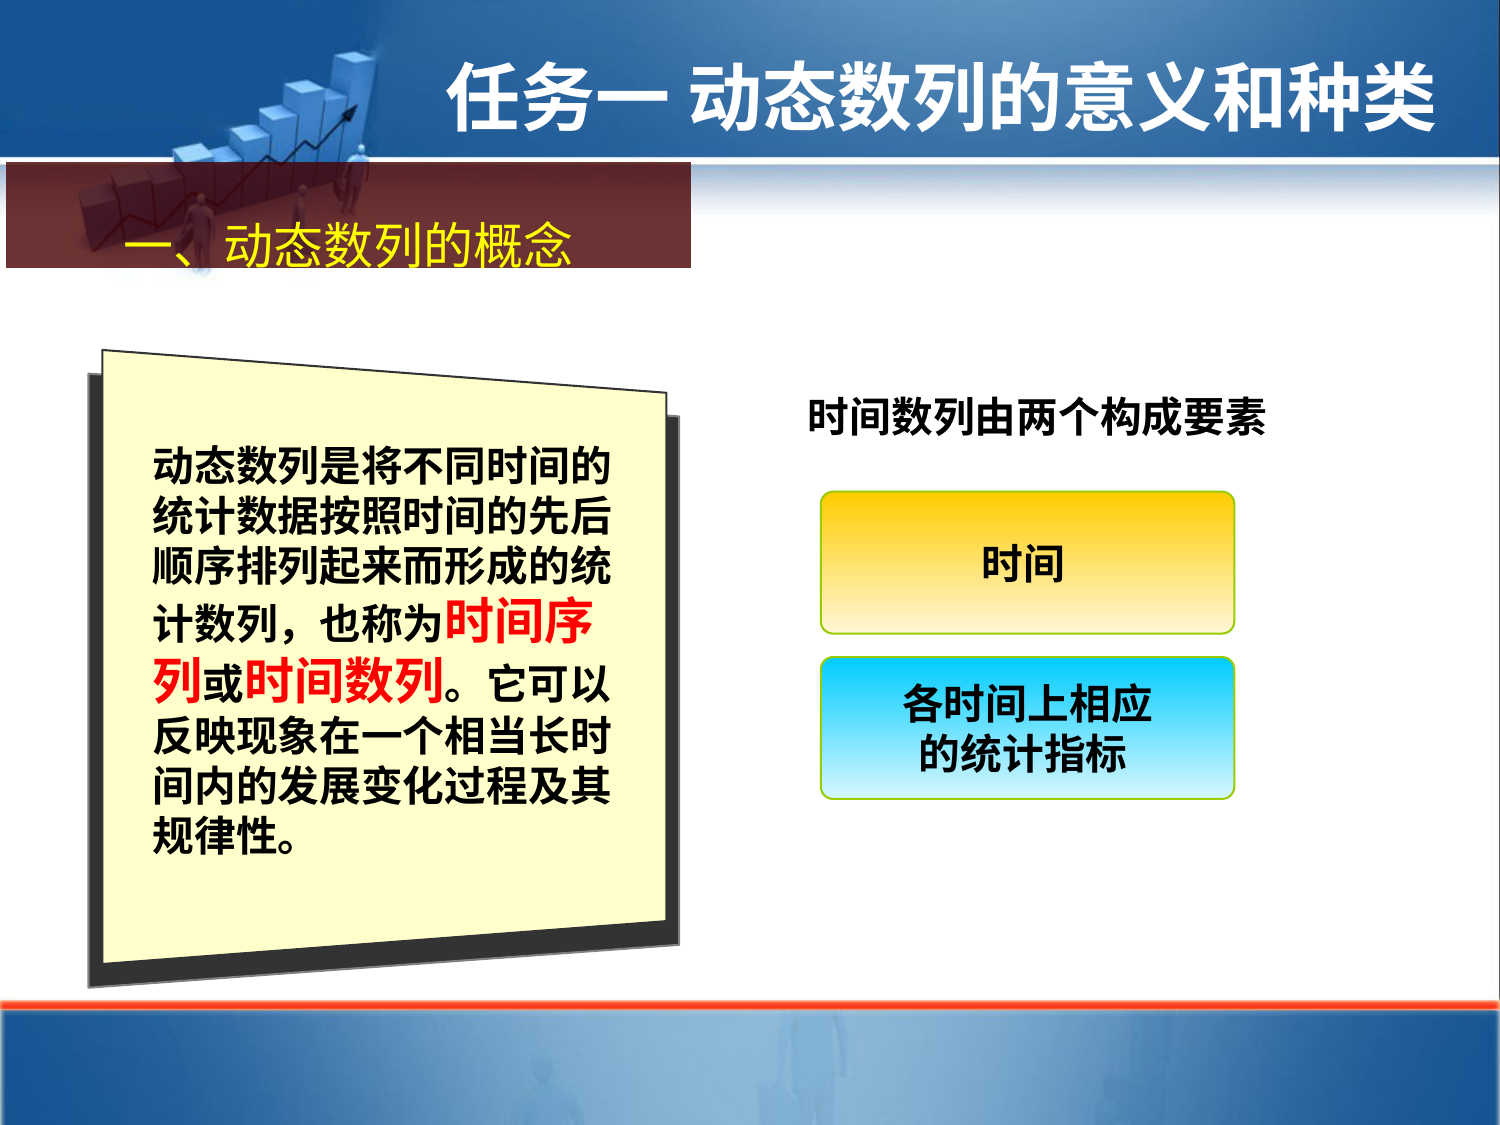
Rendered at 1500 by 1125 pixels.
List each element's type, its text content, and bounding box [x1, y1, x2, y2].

text_box 时间 [820, 491, 1235, 634]
text_box 各时间上相应 的统计指标 [820, 657, 1235, 799]
text_box 一、动态数列的概念 [6, 162, 691, 268]
picture [0, 0, 1500, 1125]
text_box 时间数列由两个构成要素 [793, 383, 1292, 448]
text_box [88, 373, 680, 988]
text_box 任务一 动态数列的意义和种类 [395, 42, 1500, 148]
text_box 动态数列是将不同时间的统计数据按照时间的先后顺序排列起来而形成的统计数列，也称为时间序列或时间数列。它可以反映现象在一个相当长时间内的发展变化过程及其规律性。 [137, 432, 656, 868]
text_box [102, 349, 667, 965]
